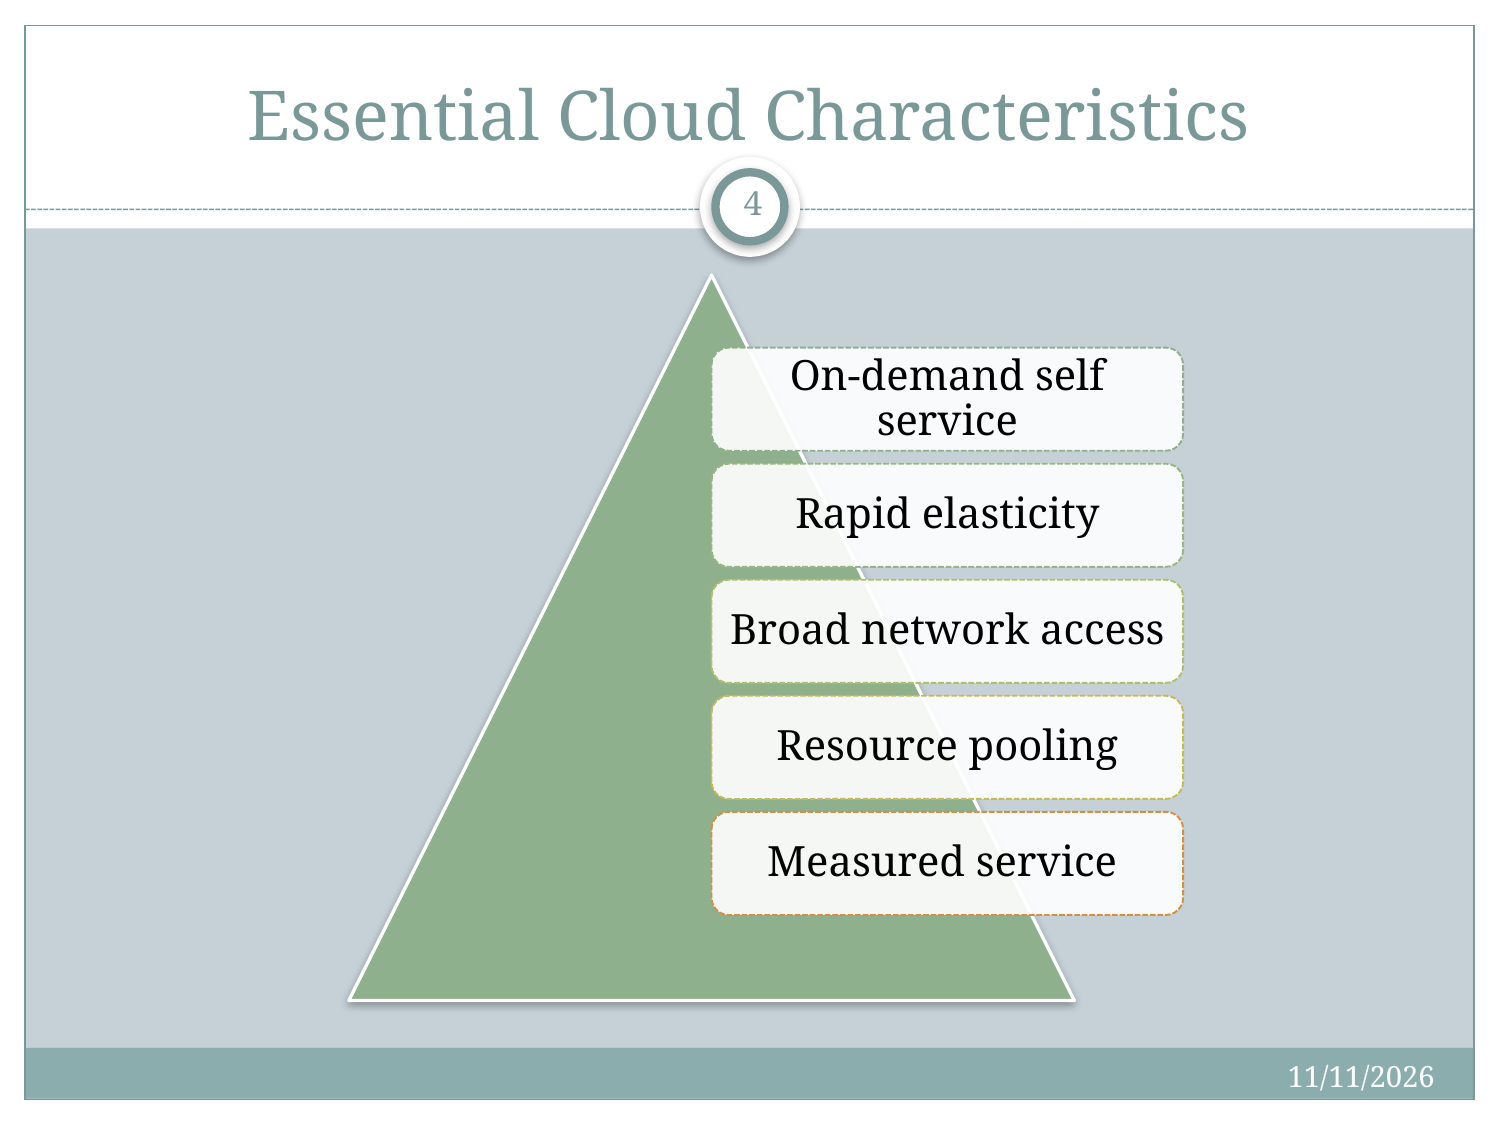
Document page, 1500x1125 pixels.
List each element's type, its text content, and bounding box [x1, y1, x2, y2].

slide_number 4 [715, 168, 791, 241]
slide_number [950, 1050, 1450, 1111]
title Essential Cloud Characteristics [49, 37, 1450, 162]
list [87, 274, 1445, 1001]
